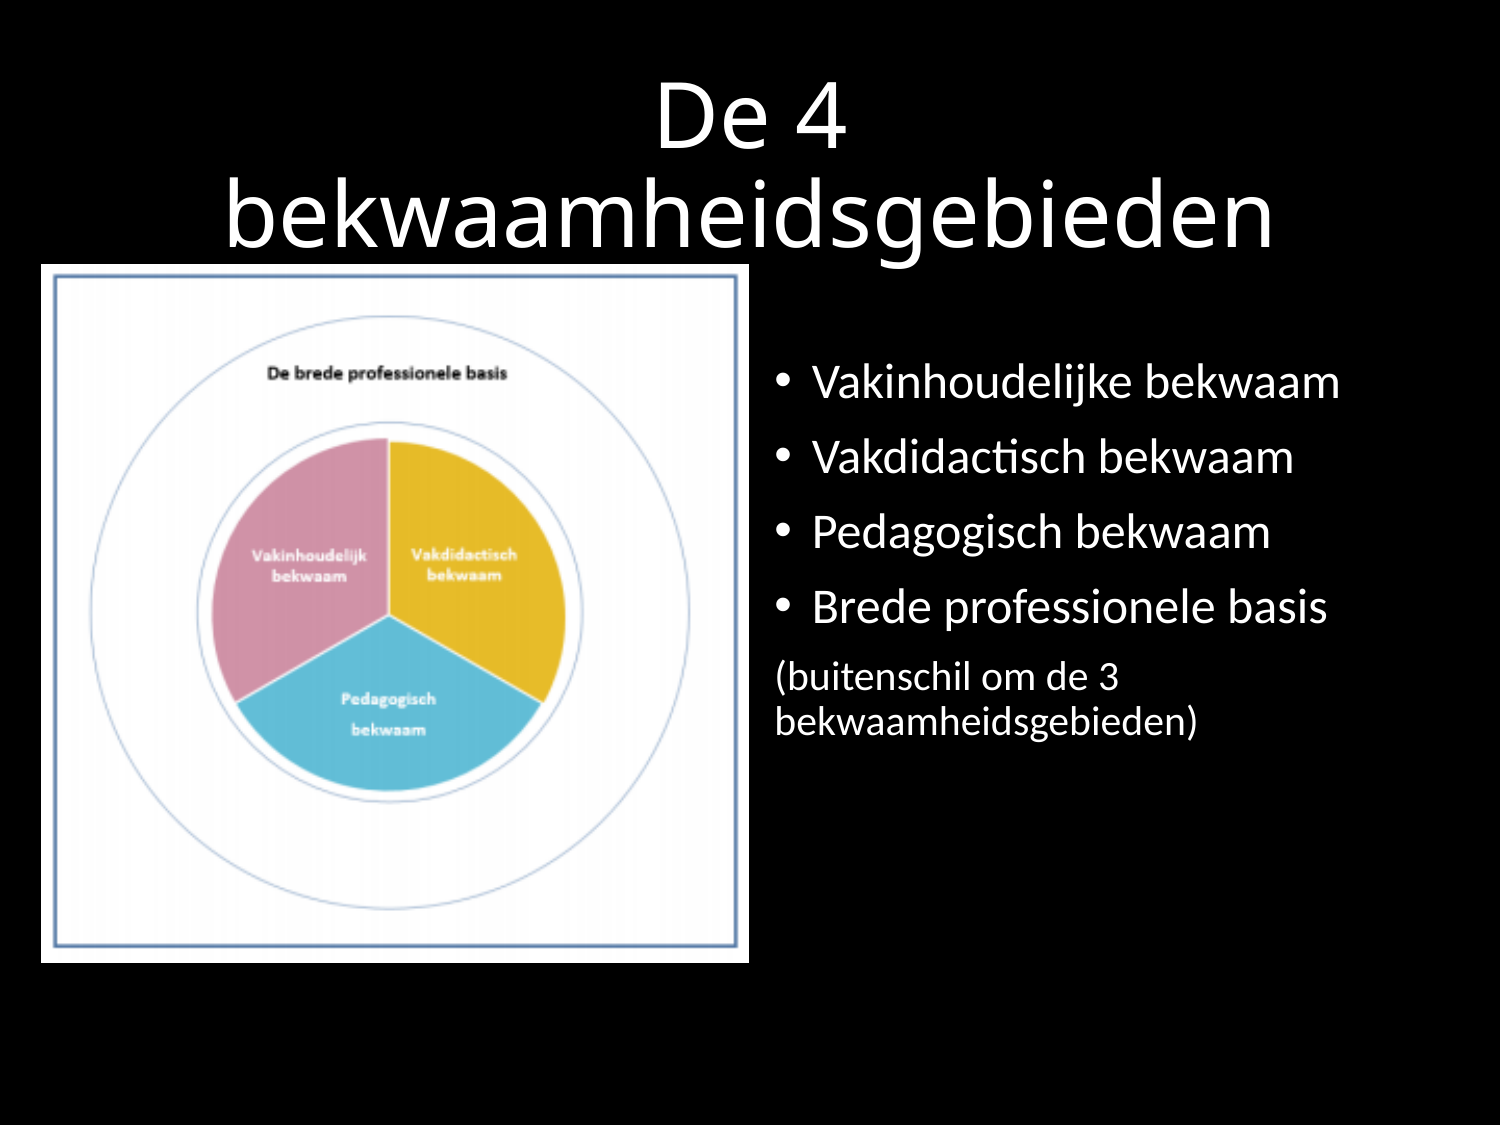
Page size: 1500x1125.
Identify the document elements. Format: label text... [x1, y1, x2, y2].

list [41, 264, 749, 963]
title De 4 bekwaamheidsgebieden [103, 59, 1398, 278]
list Vakinhoudelijke bekwaam Vakdidactisch bekwaam Pedagogisch bekwaam Brede professionele basis (buitenschil om de 3 bekwaamheidsgebieden) [759, 347, 1483, 963]
